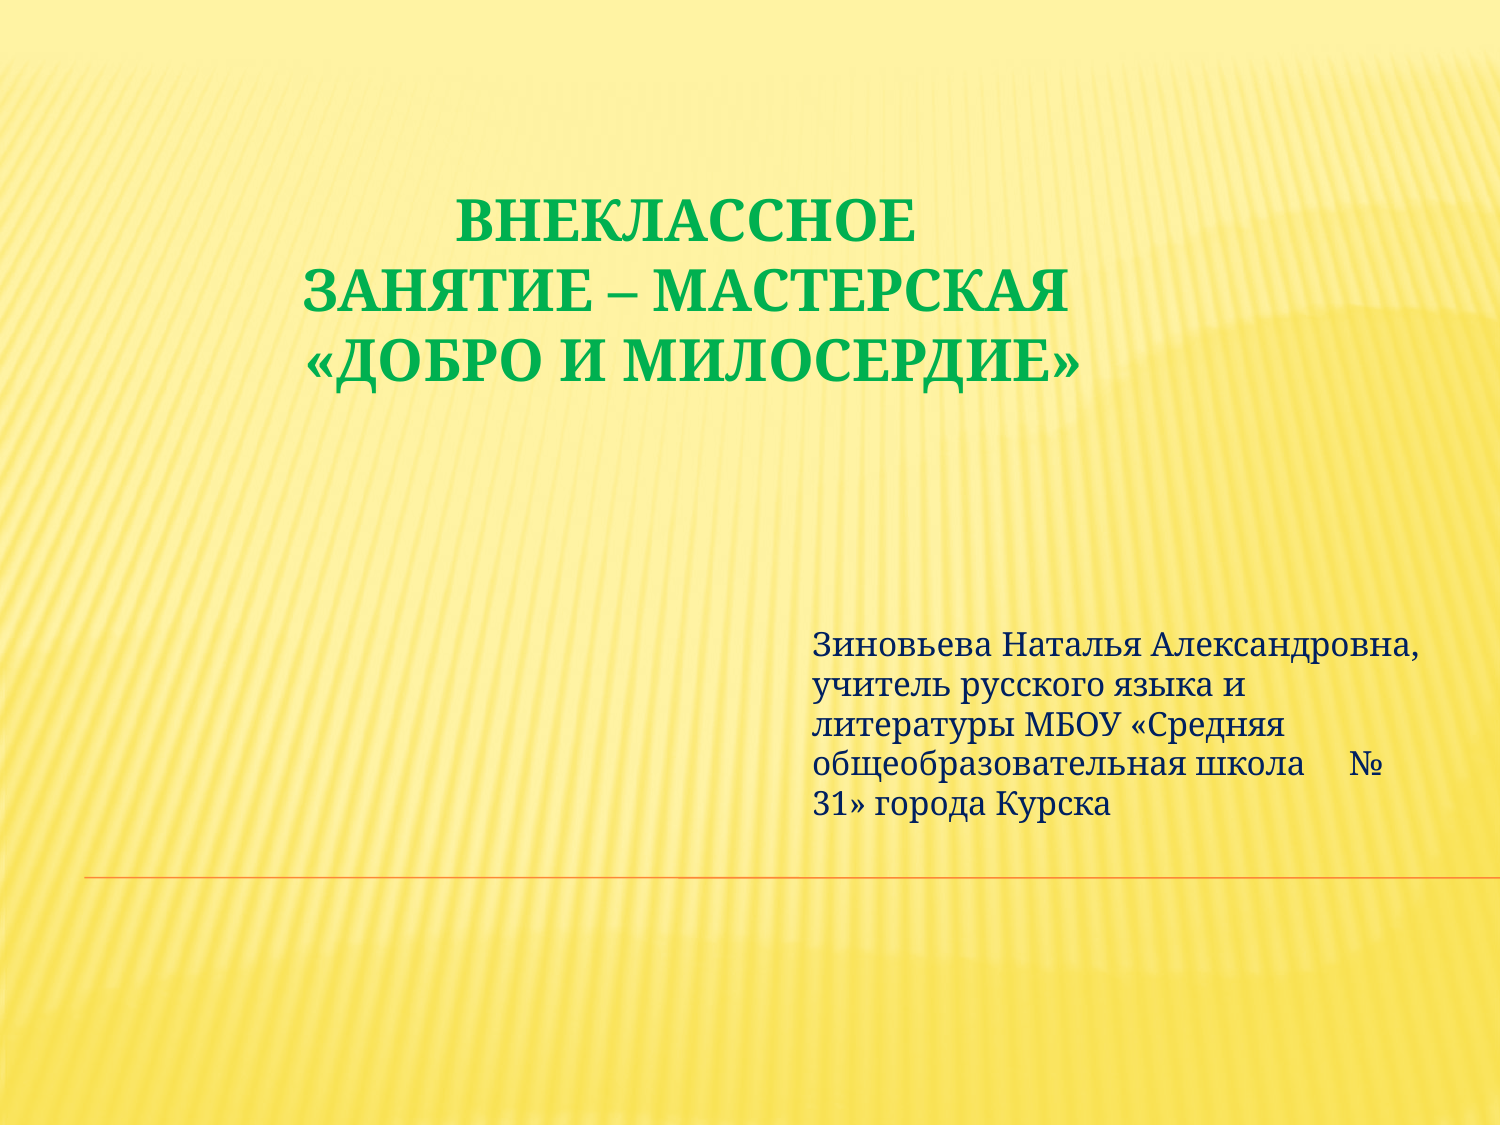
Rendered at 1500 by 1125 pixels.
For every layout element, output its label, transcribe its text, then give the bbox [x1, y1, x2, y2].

title Внеклассное занятие – мастерская «Добро и милосердие» [0, 175, 1388, 377]
subtitle Зиновьева Наталья Александровна, учитель русского языка и литературы МБОУ «Средняя общеобразовательная школа № 31» города Курска [797, 574, 1459, 830]
